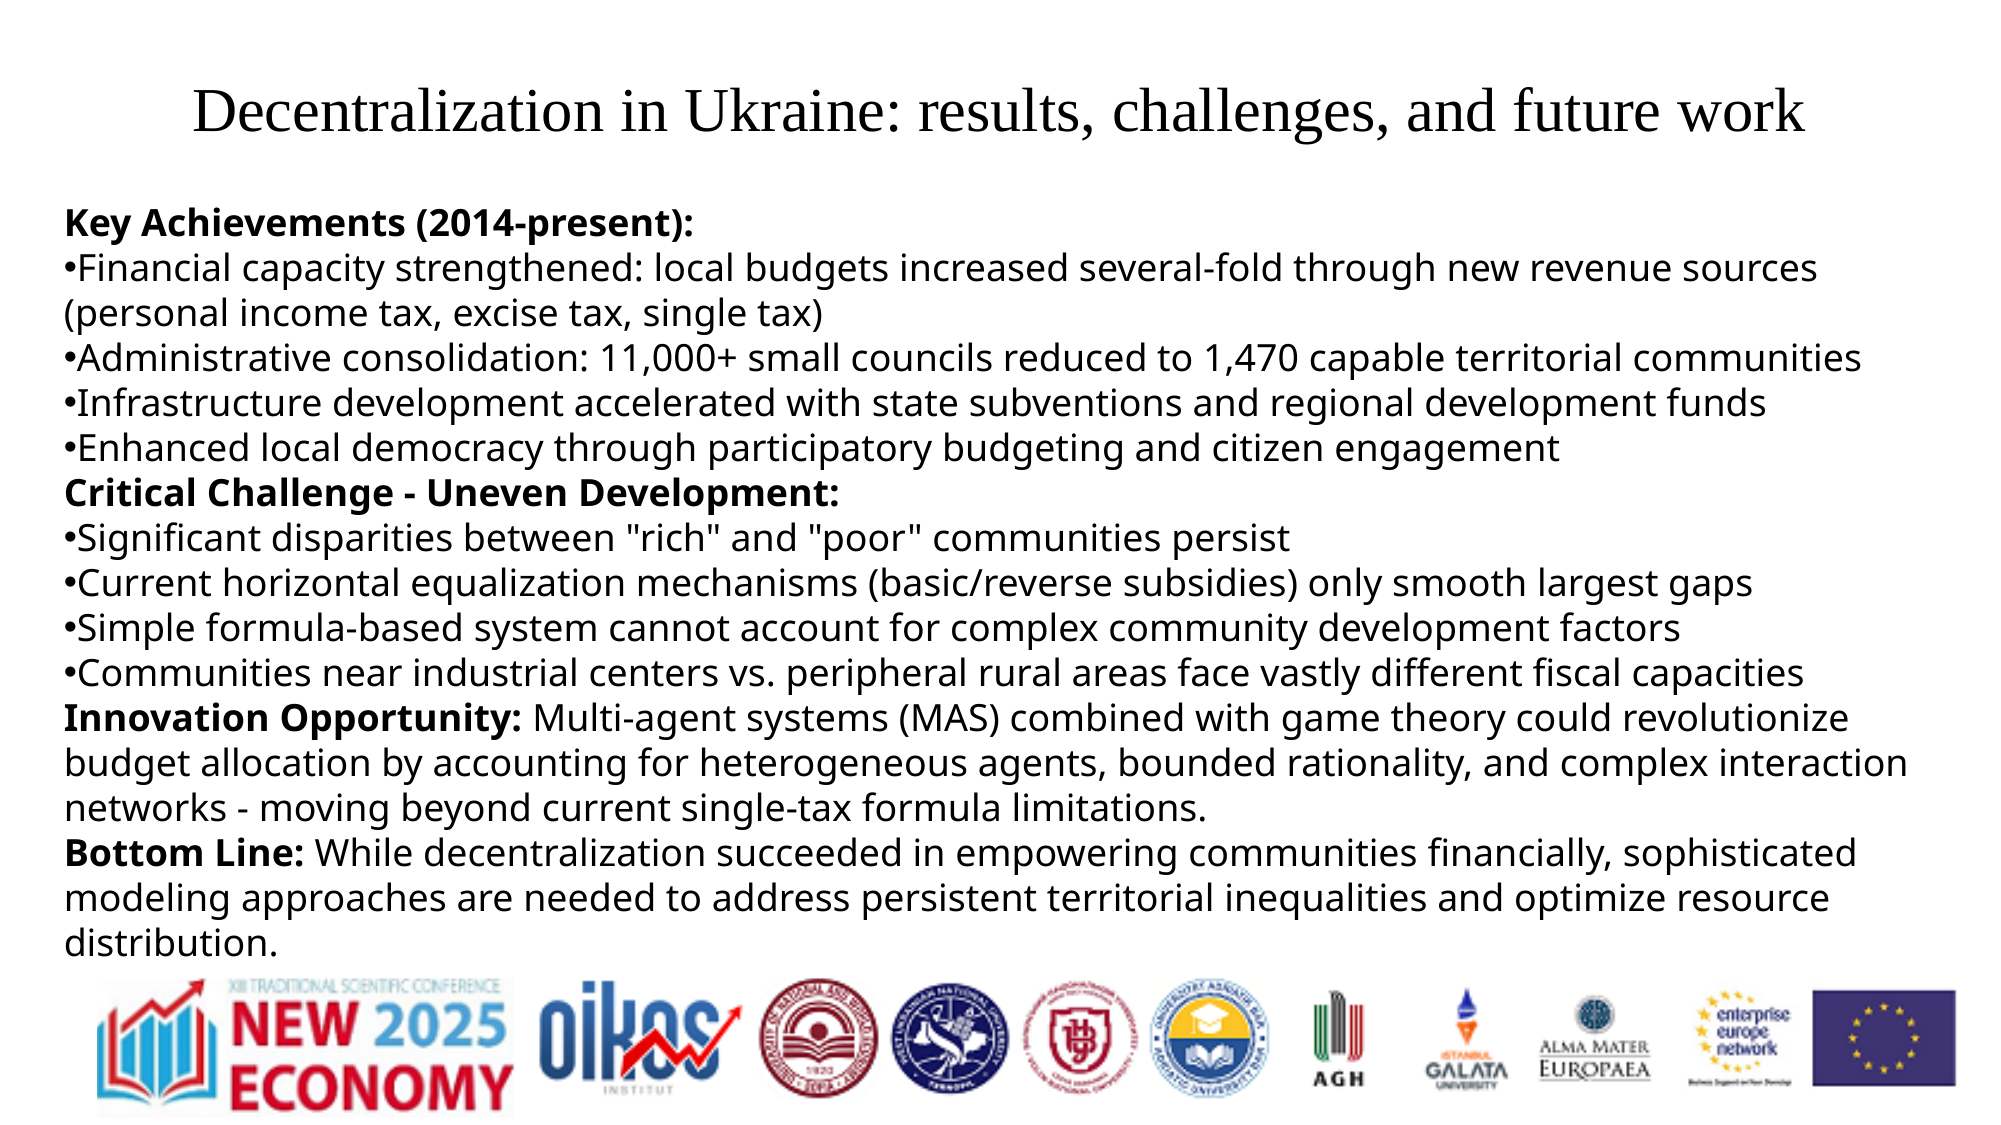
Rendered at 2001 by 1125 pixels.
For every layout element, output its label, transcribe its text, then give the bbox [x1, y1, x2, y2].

picture [97, 964, 1986, 1125]
text_box Key Achievements (2014-present): Financial capacity strengthened: local budgets increased several-fold through new revenue sources (personal income tax, excise tax, single tax) Administrative consolidation: 11,000+ small councils reduced to 1,470 capable territorial communities Infrastructure development accelerated with state subventions and regional development funds Enhanced local democracy through participatory budgeting and citizen engagement Critical Challenge - Uneven Development: Significant disparities between "rich" and "poor" communities persist Current horizontal equalization mechanisms (basic/reverse subsidies) only smooth largest gaps Simple formula-based system cannot account for complex community development factors Communities near industrial centers vs. peripheral rural areas face vastly different fiscal capacities Innovation Opportunity: Multi-agent systems (MAS) combined with game theory could revolutionize budget allocation by accounting for heterogeneous agents, bounded rationality, and complex interaction networks - moving beyond current single-tax formula limitations. Bottom Line: While decentralization succeeded in empowering communities financially, sophisticated modeling approaches are needed to address persistent territorial inequalities and optimize resource distribution. [48, 191, 1952, 972]
title Decentralization in Ukraine: results, challenges, and future work [177, 3, 1863, 191]
